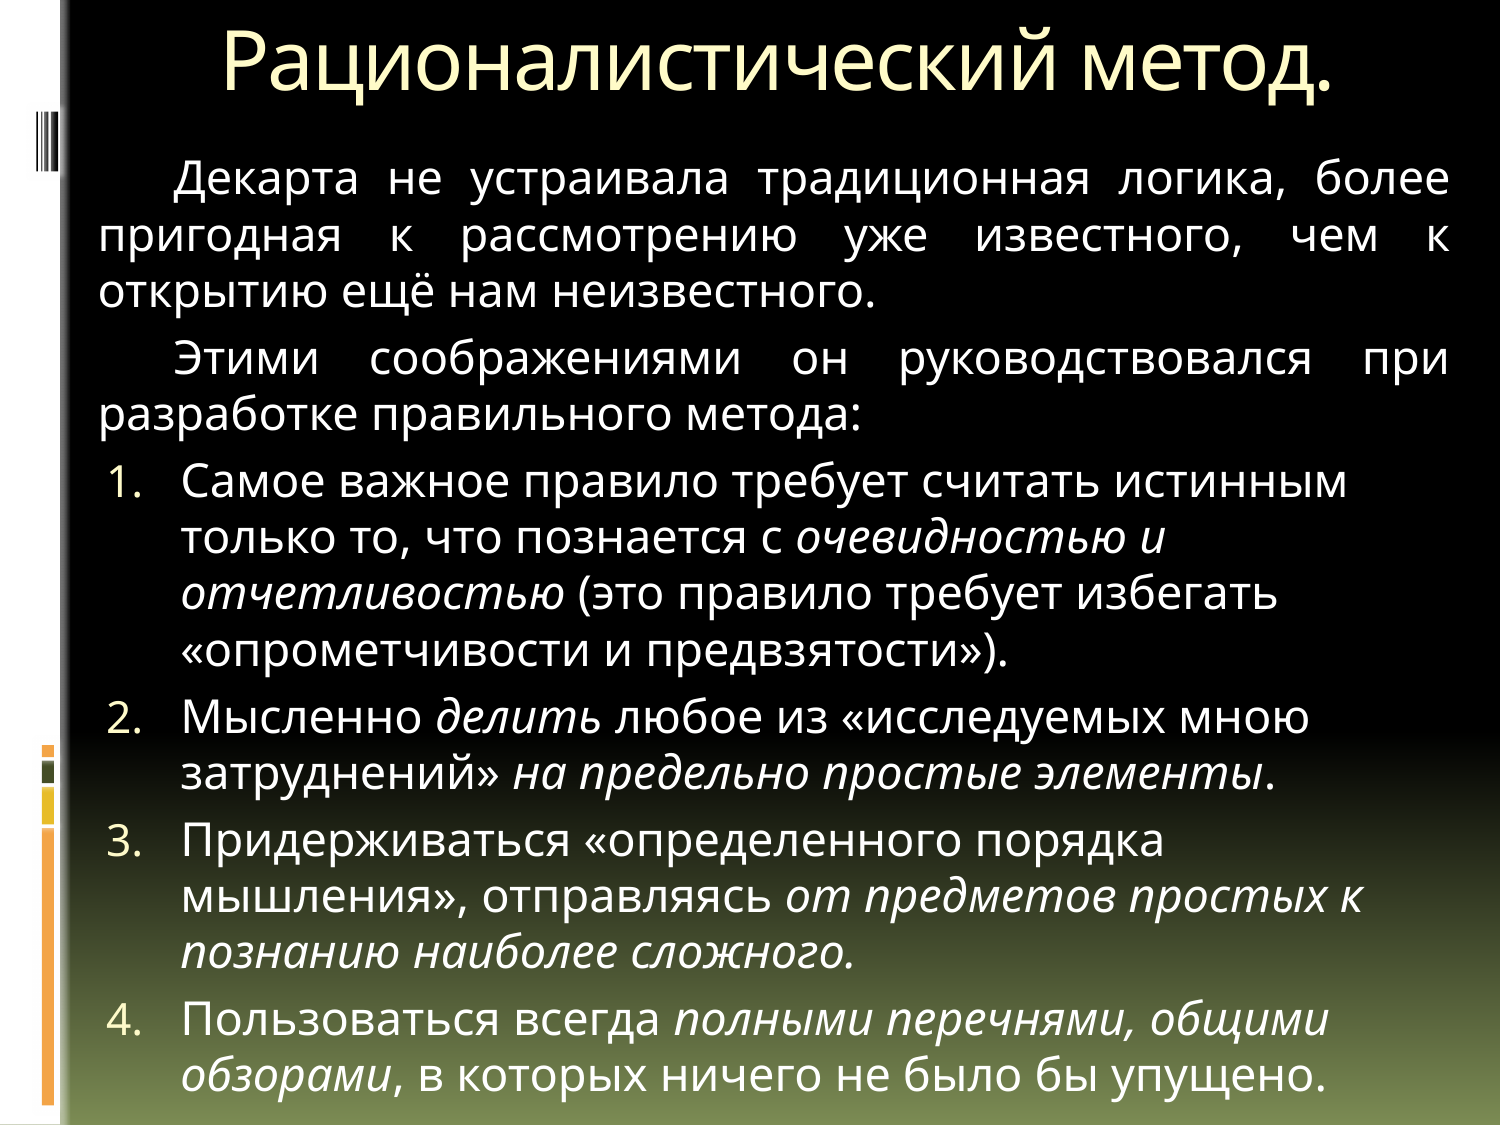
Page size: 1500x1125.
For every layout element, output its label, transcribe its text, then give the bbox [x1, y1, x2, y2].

title Рационалистический метод. [140, 0, 1416, 140]
list Декарта не устраивала традиционная логика, более пригодная к рассмотрению уже известного, чем к открытию ещё нам неизвестного. Этими соображениями он руководствовался при разработке правильного метода: Самое важное правило требует считать истинным только то, что познается с очевидностью и отчетливостью (это правило требует избегать «опрометчивости и предвзятости»). Мысленно делить любое из «исследуемых мною затруднений» на предельно простые элементы. Придерживаться «определенного порядка мышления», отправляясь от предметов простых к познанию наиболее сложного. Пользоваться всегда полными перечнями, общими обзорами, в которых ничего не было бы упущено. [82, 140, 1465, 1125]
